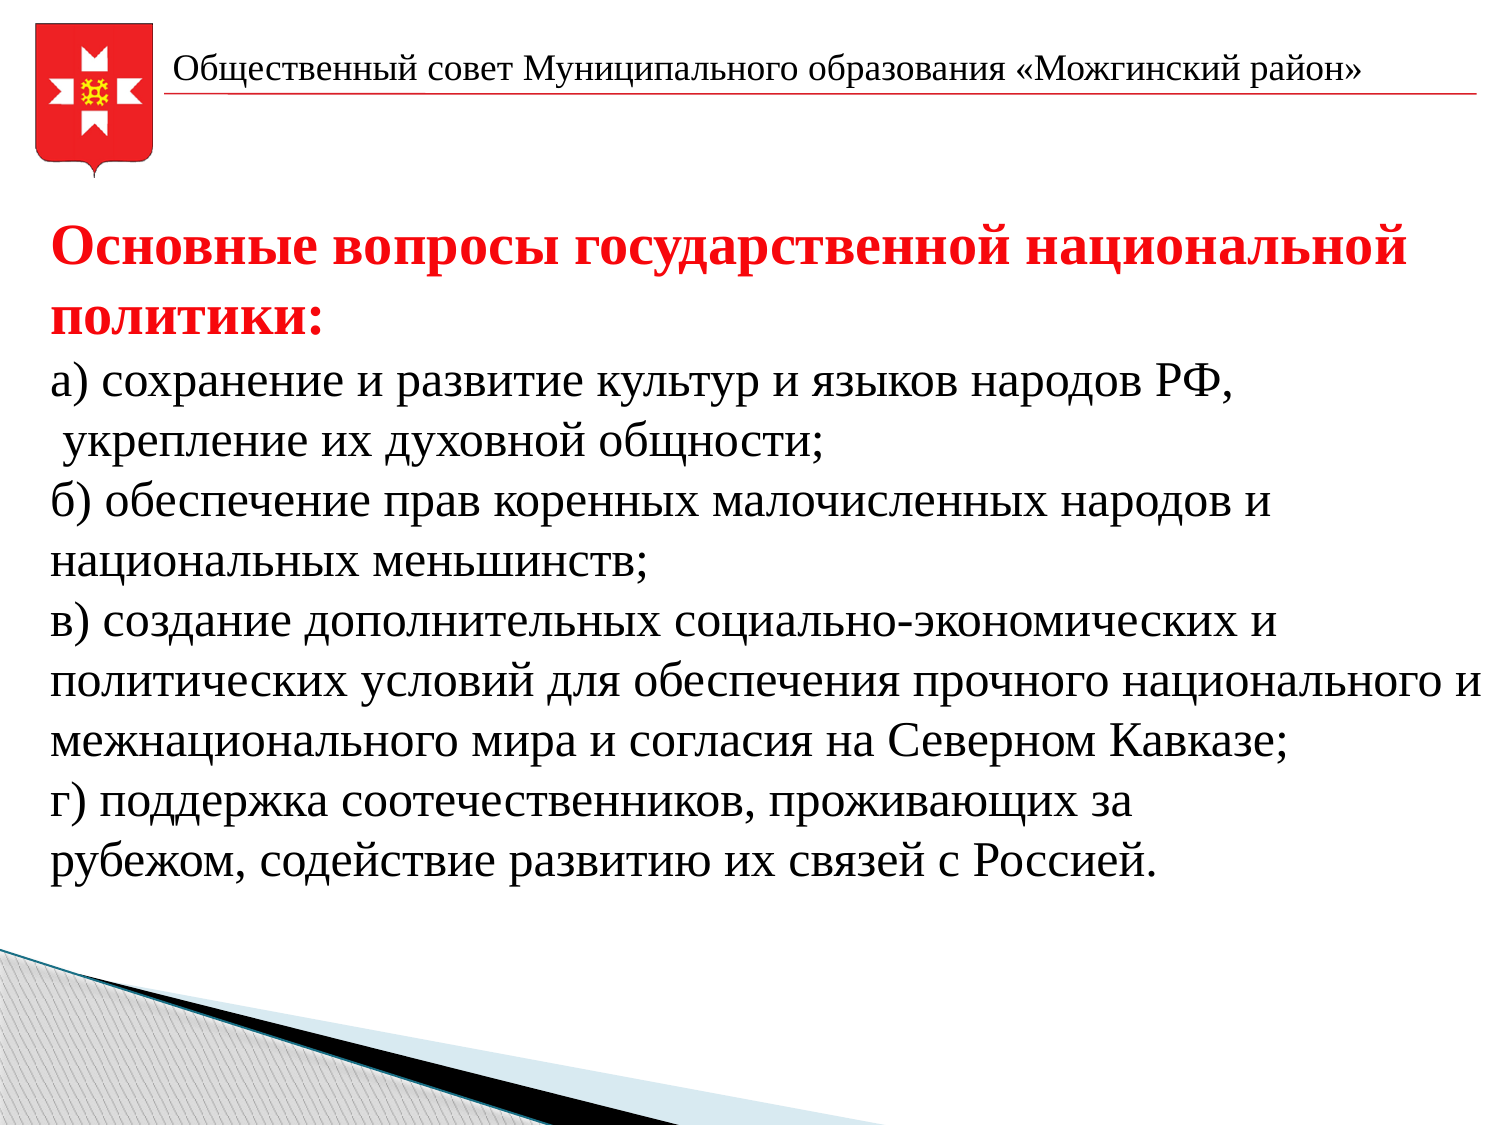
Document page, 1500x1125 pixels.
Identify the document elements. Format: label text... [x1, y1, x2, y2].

text_box Основные вопросы государственной национальной политики: а) сохранение и развитие культур и языков народов РФ, укрепление их духовной общности; б) обеспечение прав коренных малочисленных народов и национальных меньшинств; в) создание дополнительных социально-экономических и политических условий для обеспечения прочного национального и межнационального мира и согласия на Северном Кавказе; г) поддержка соотечественников, проживающих за рубежом, содействие развитию их связей с Россией. [35, 199, 1500, 954]
picture [34, 23, 153, 179]
text_box Общественный совет Муниципального образования «Можгинский район» [159, 35, 1379, 95]
